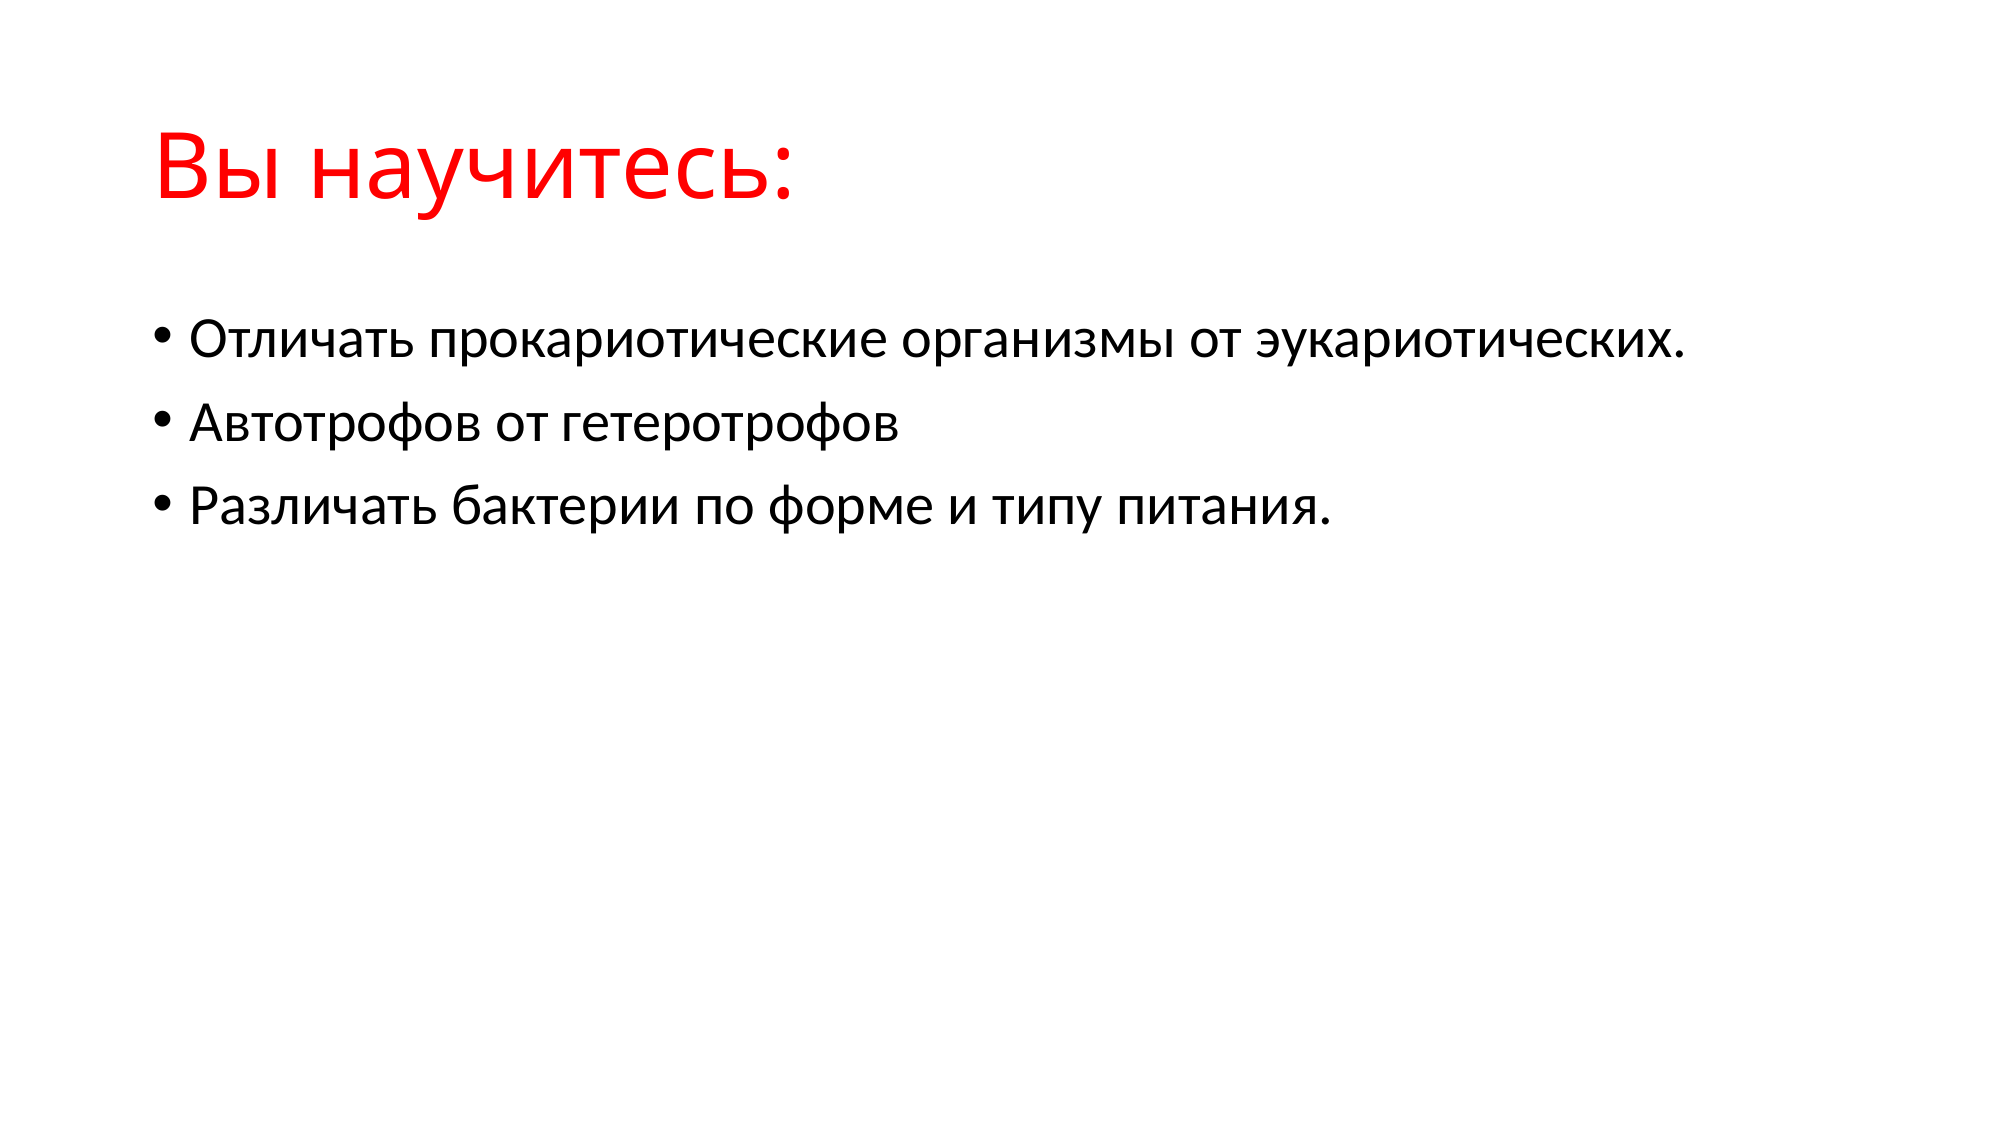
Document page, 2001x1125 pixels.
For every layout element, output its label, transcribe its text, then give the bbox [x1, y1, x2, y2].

list Отличать прокариотические организмы от эукариотических. Автотрофов от гетеротрофов Различать бактерии по форме и типу питания. [137, 299, 1863, 1014]
title Вы научитесь: [137, 59, 1863, 278]
